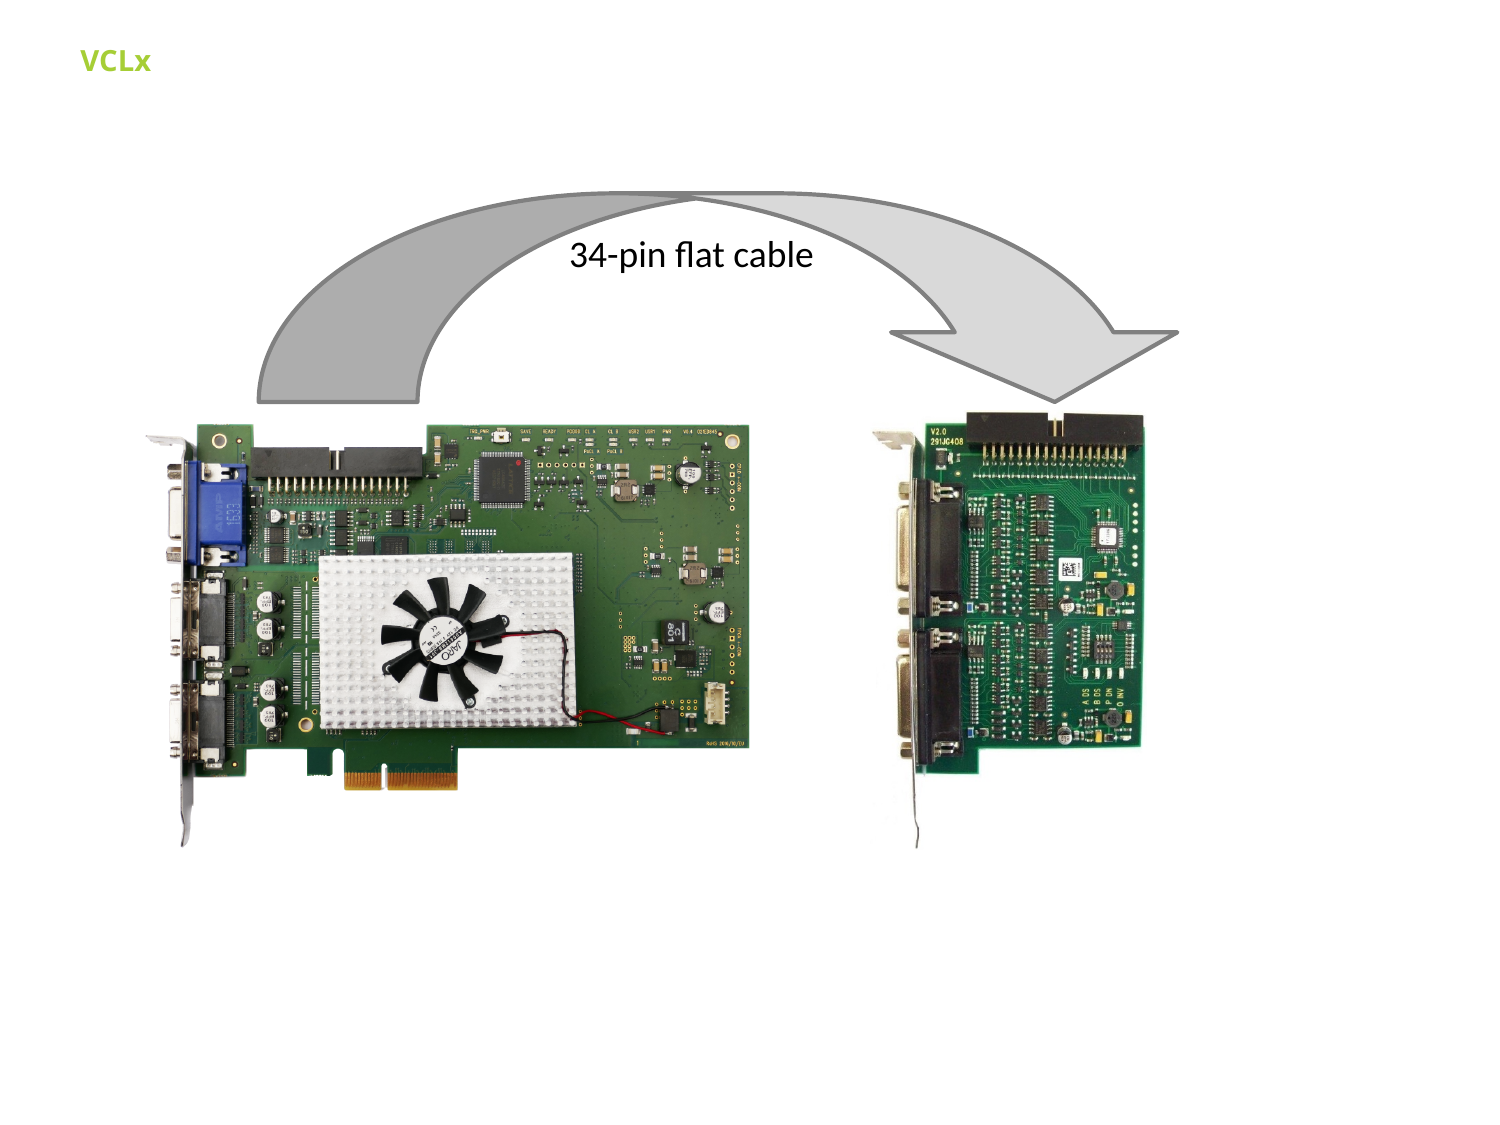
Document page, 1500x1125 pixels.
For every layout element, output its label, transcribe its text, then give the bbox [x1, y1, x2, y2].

text_box [256, 191, 964, 405]
picture [136, 420, 754, 852]
text_box [888, 240, 1180, 404]
picture [869, 410, 1147, 850]
text_box VCLx [65, 35, 167, 86]
text_box 34-pin flat cable [554, 222, 1008, 283]
